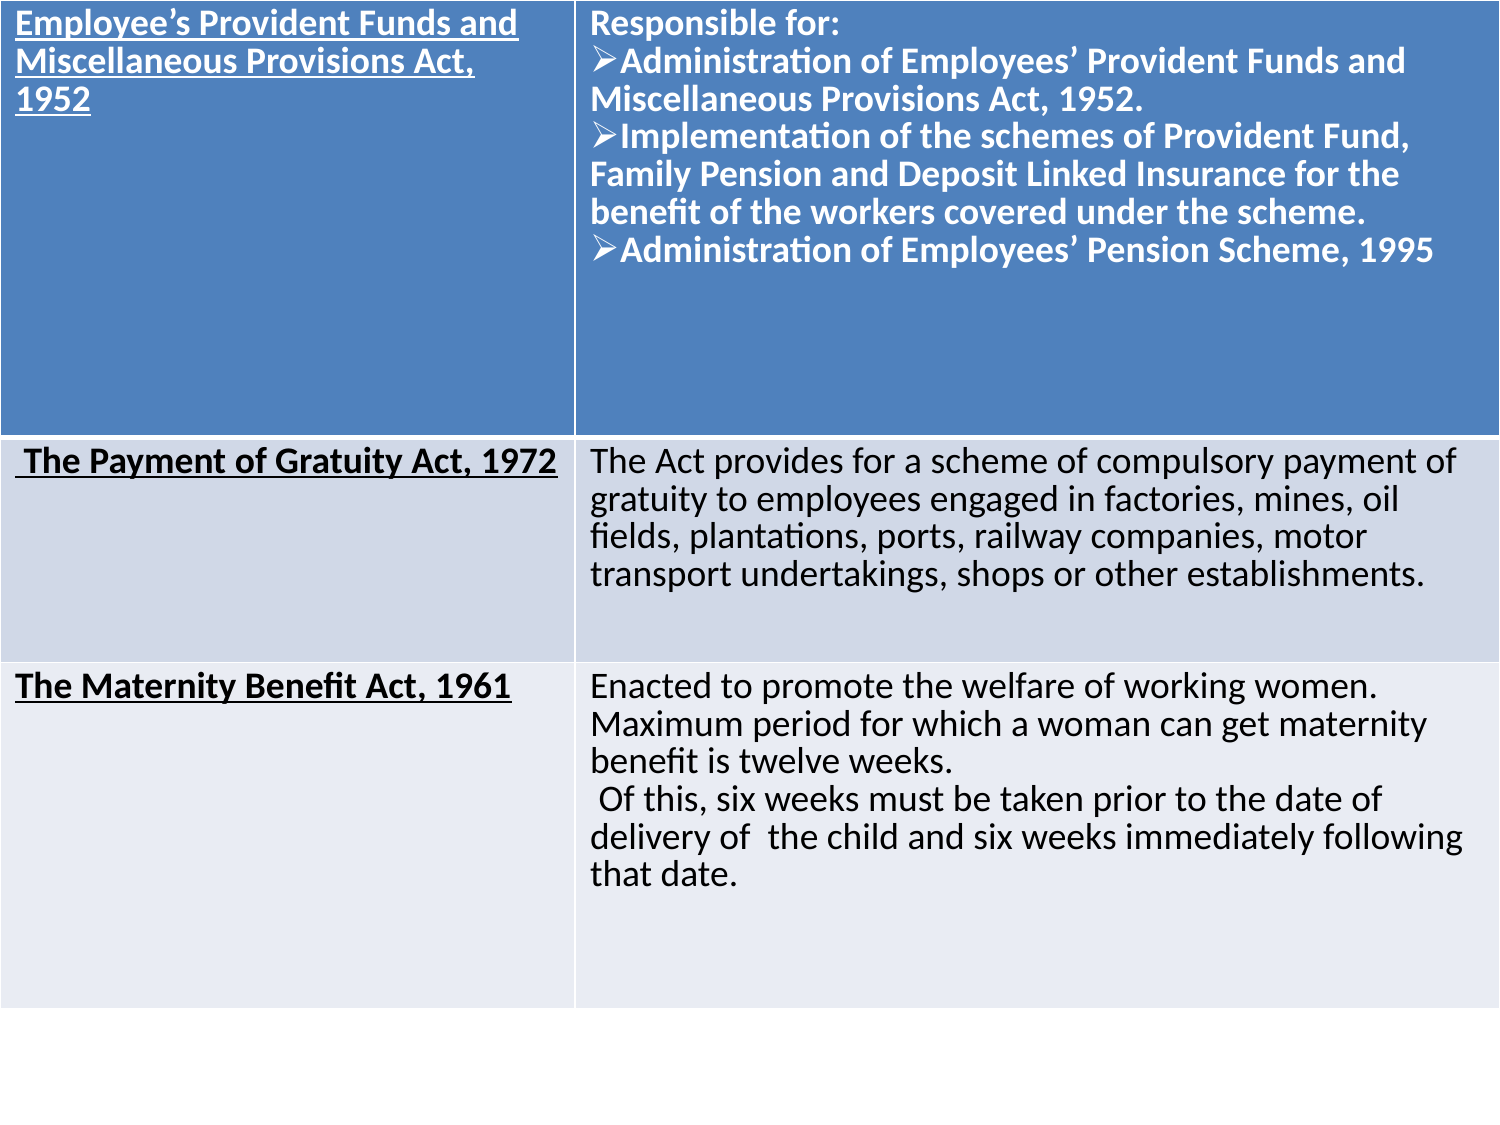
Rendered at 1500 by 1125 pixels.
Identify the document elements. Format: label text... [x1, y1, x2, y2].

table_cell The Payment of Gratuity Act, 1972 [1, 440, 574, 662]
table_header Responsible for: Administration of Employees’ Provident Funds and Miscellaneous Provisions Act, 1952. Implementation of the schemes of Provident Fund, Family Pension and Deposit Linked Insurance for the benefit of the workers covered under the scheme. Administration of Employees’ Pension Scheme, 1995 [576, 1, 1499, 435]
table_cell The Maternity Benefit Act, 1961 [1, 663, 574, 1008]
table_cell Enacted to promote the welfare of working women. Maximum period for which a woman can get maternity benefit is twelve weeks. Of this, six weeks must be taken prior to the date of delivery of the child and six weeks immediately following that date. [576, 663, 1499, 1008]
table_cell The Act provides for a scheme of compulsory payment of gratuity to employees engaged in factories, mines, oil fields, plantations, ports, railway companies, motor transport undertakings, shops or other establishments. [576, 440, 1499, 662]
table_header Employee’s Provident Funds and Miscellaneous Provisions Act, 1952 [1, 1, 574, 435]
